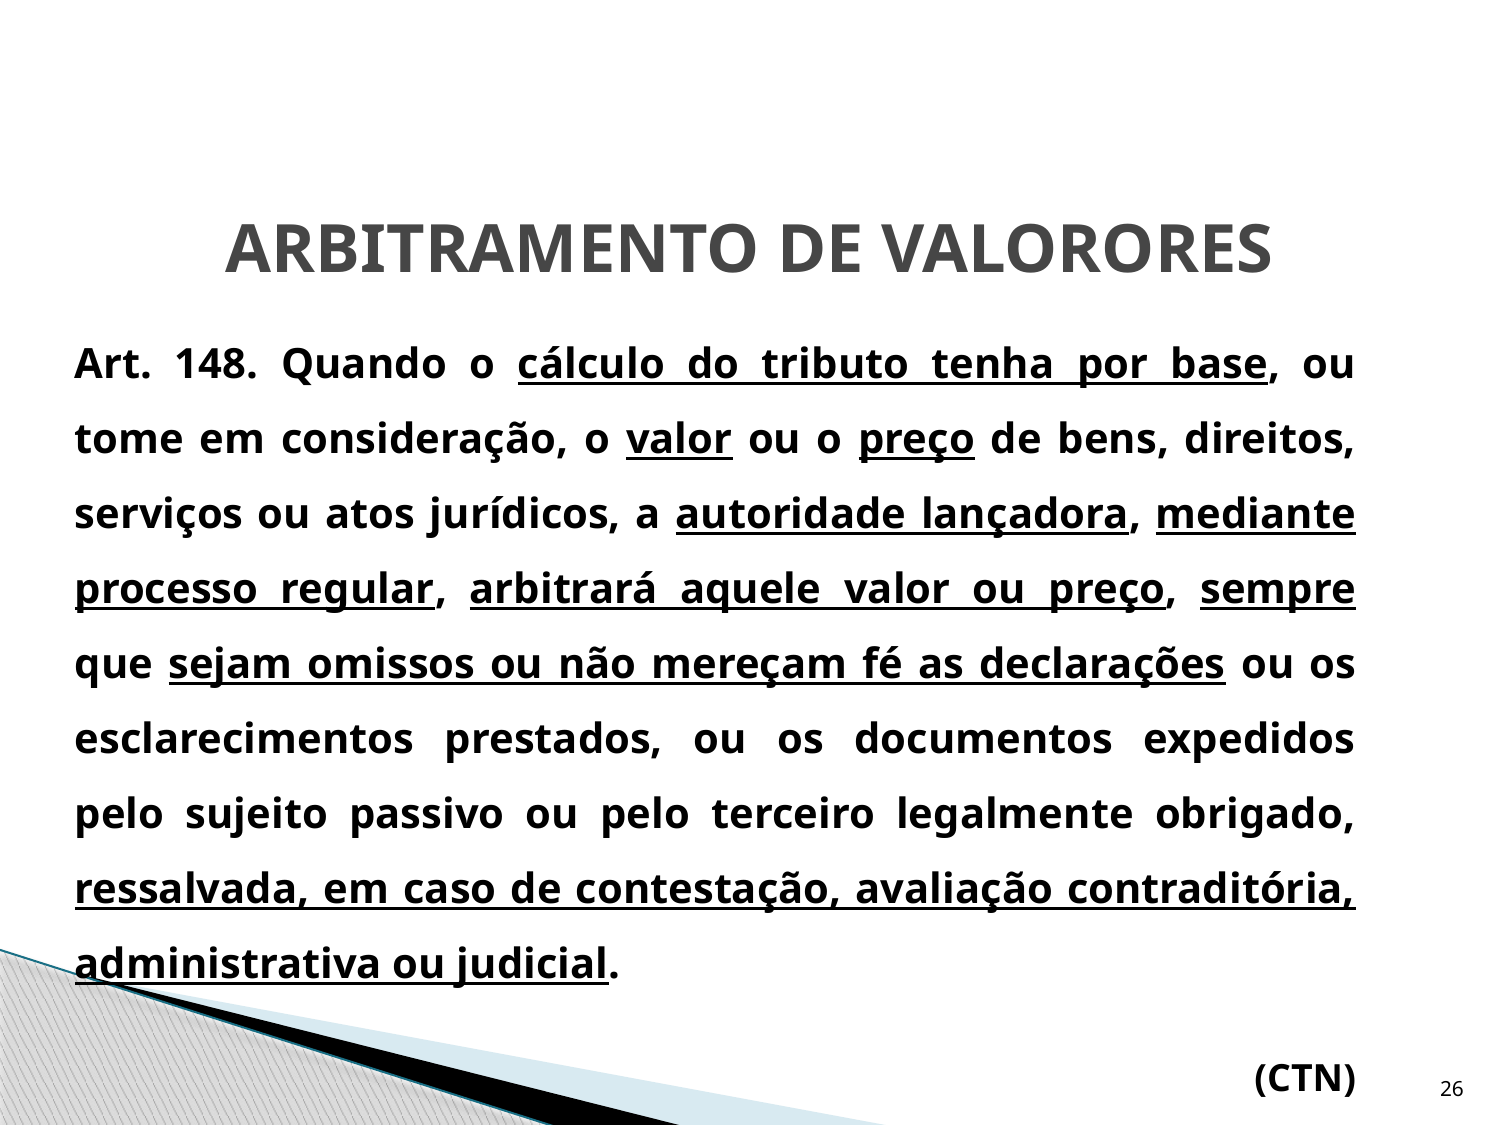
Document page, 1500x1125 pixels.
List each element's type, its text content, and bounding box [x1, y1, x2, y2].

title ARBITRAMENTO DE VALORORES [0, 210, 1500, 282]
list Art. 148. Quando o cálculo do tributo tenha por base, ou tome em consideração, o valor ou o preço de bens, direitos, serviços ou atos jurídicos, a autoridade lançadora, mediante processo regular, arbitrará aquele valor ou preço, sempre que sejam omissos ou não mereçam fé as declarações ou os esclarecimentos prestados, ou os documentos expedidos pelo sujeito passivo ou pelo terceiro legalmente obrigado, ressalvada, em caso de contestação, avaliação contraditória, administrativa ou judicial. (CTN) [0, 304, 1372, 1125]
slide_number 26 [1418, 1051, 1479, 1112]
